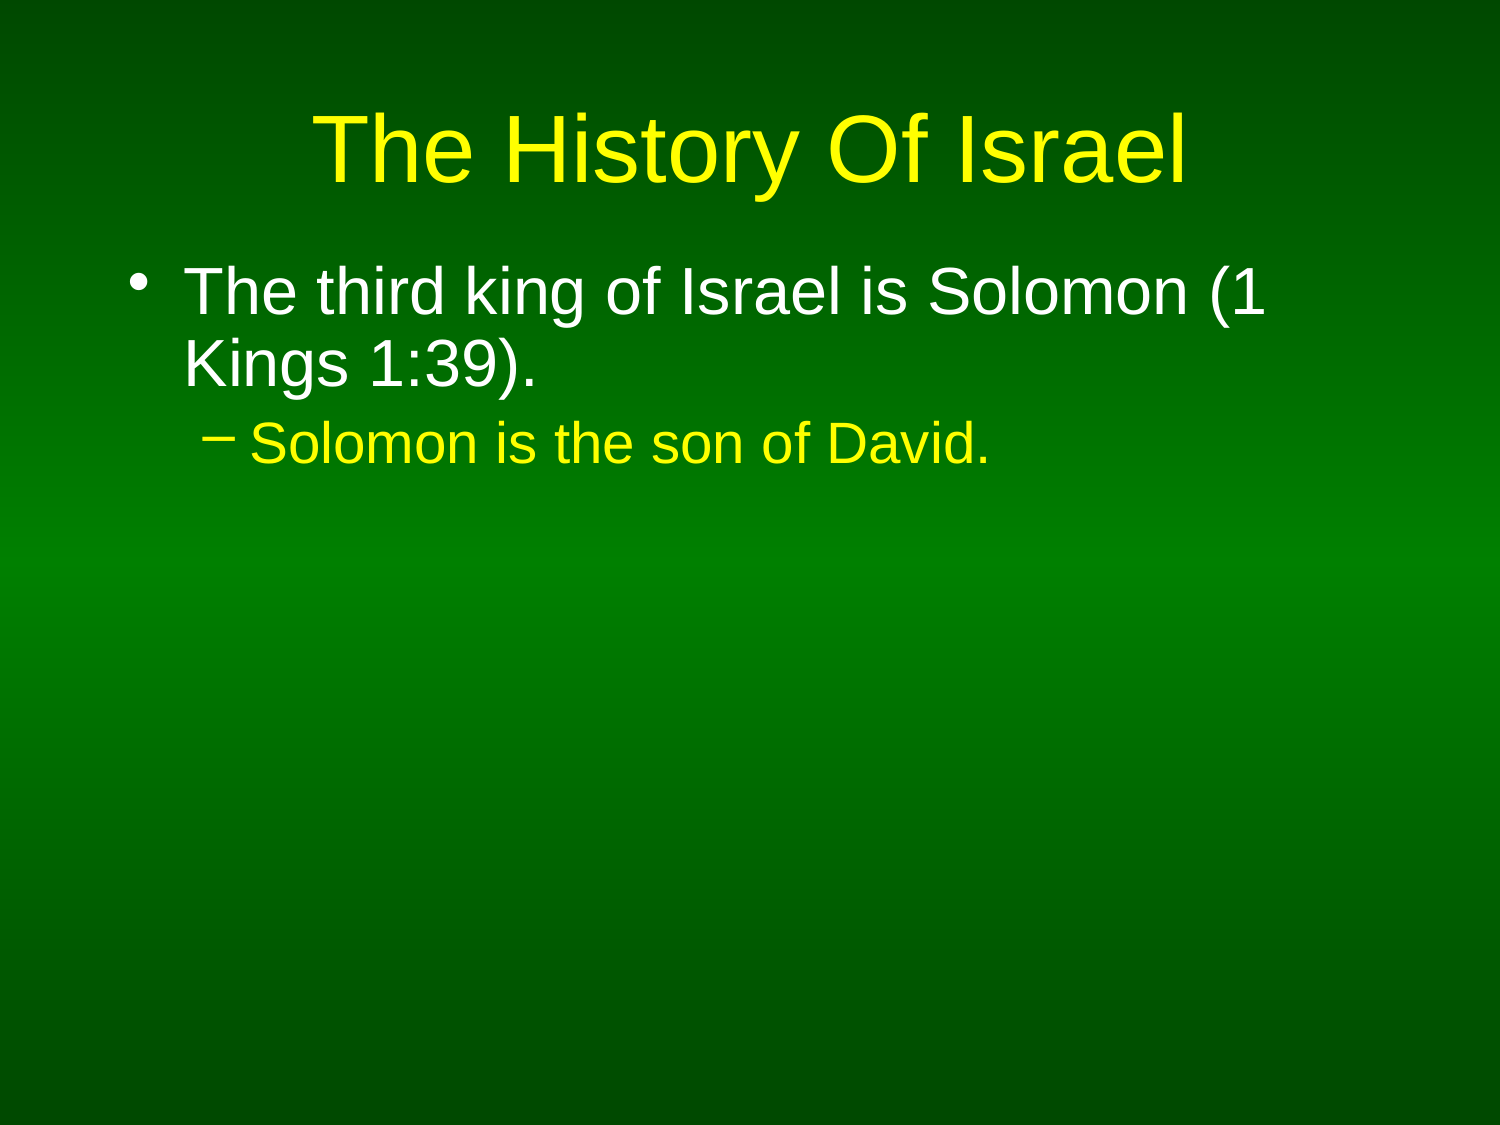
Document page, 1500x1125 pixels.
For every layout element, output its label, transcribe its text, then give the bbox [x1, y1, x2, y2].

title The History Of Israel [37, 50, 1463, 238]
list The third king of Israel is Solomon (1 Kings 1:39). Solomon is the son of David. [112, 249, 1438, 500]
